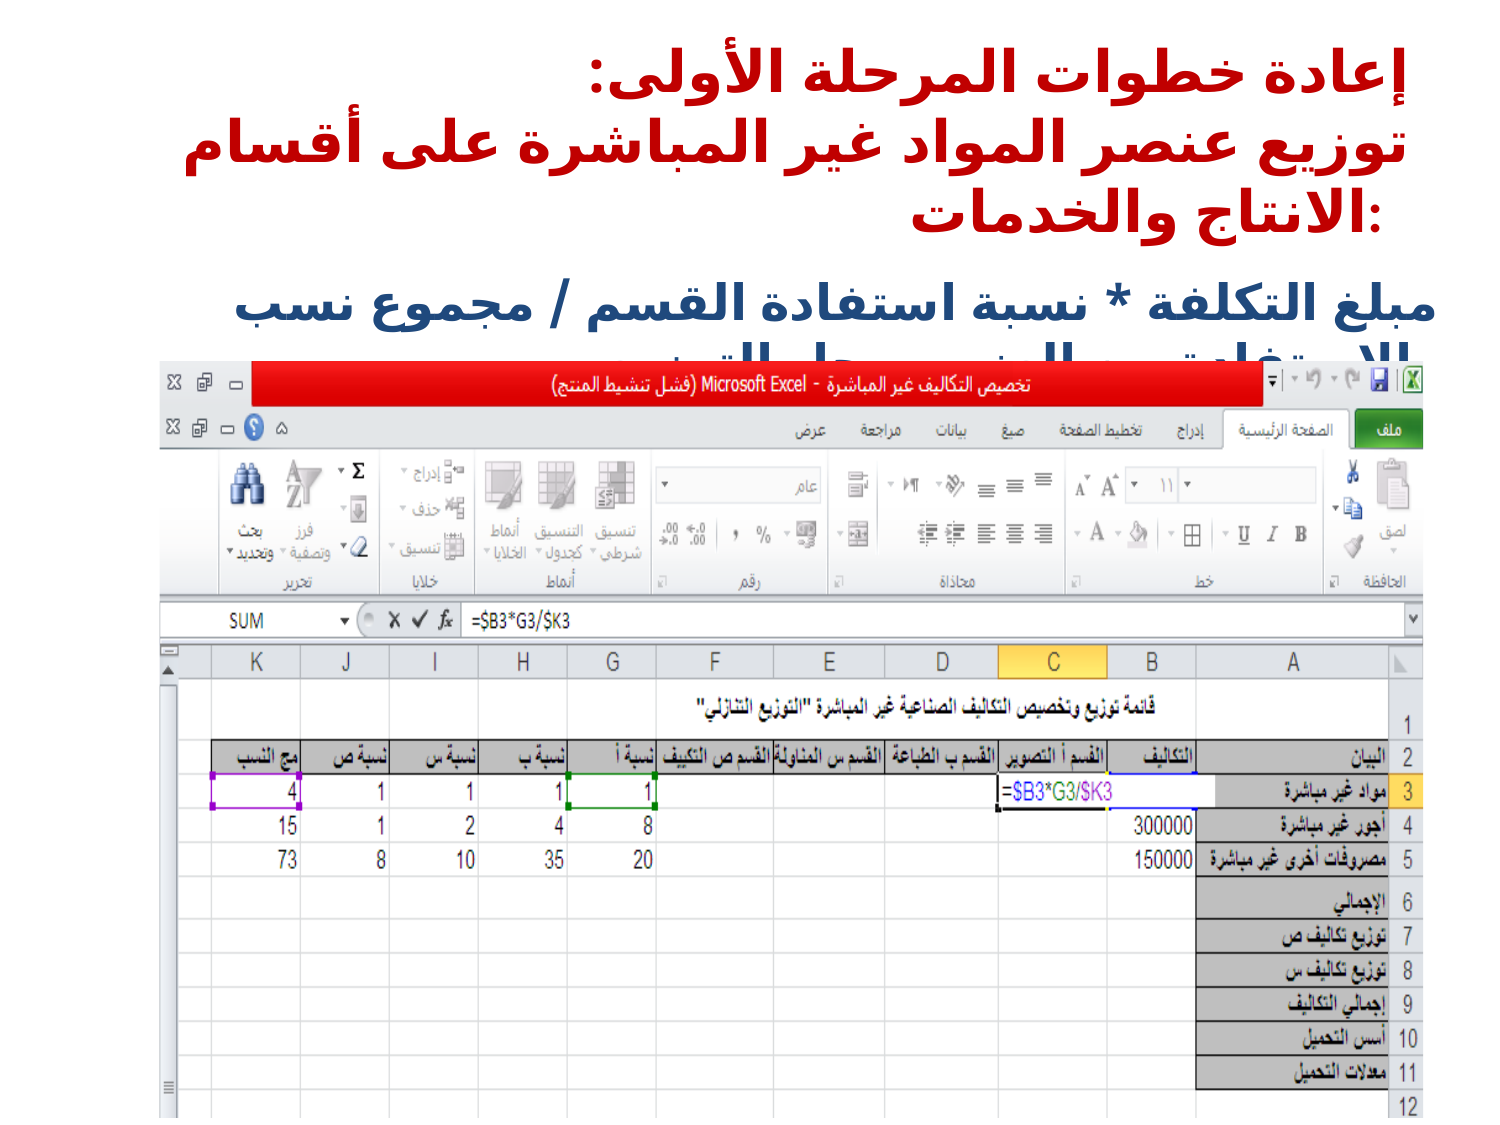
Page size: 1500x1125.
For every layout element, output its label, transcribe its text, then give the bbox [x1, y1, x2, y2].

picture [159, 361, 1424, 1118]
title إعادة خطوات المرحلة الأولى: توزيع عنصر المواد غير المباشرة على أقسام الانتاج والخدمات: [75, 45, 1425, 233]
list مبلغ التكلفة * نسبة استفادة القسم / مجموع نسب الاستفادة من العنصر محل التوزيع [46, 262, 1454, 1005]
